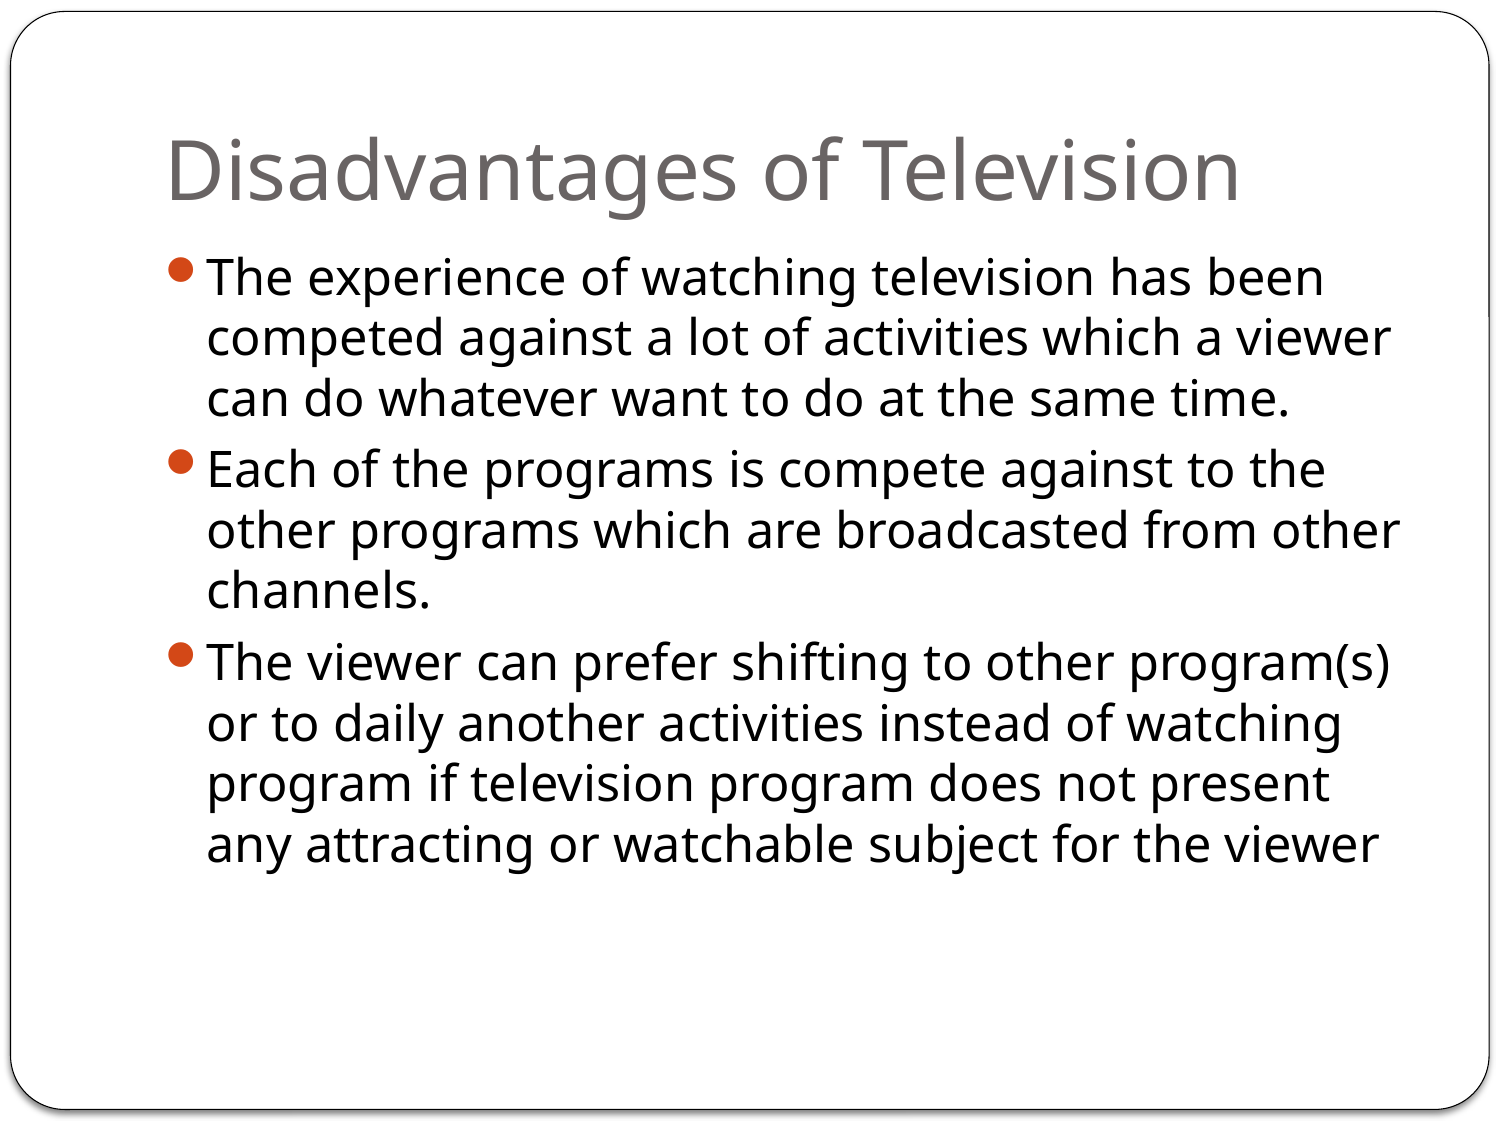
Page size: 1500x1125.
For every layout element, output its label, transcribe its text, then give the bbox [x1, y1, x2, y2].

title Disadvantages of Television [150, 45, 1425, 233]
list The experience of watching television has been competed against a lot of activities which a viewer can do whatever want to do at the same time. Each of the programs is compete against to the other programs which are broadcasted from other channels. The viewer can prefer shifting to other program(s) or to daily another activities instead of watching program if television program does not present any attracting or watchable subject for the viewer [150, 237, 1425, 988]
